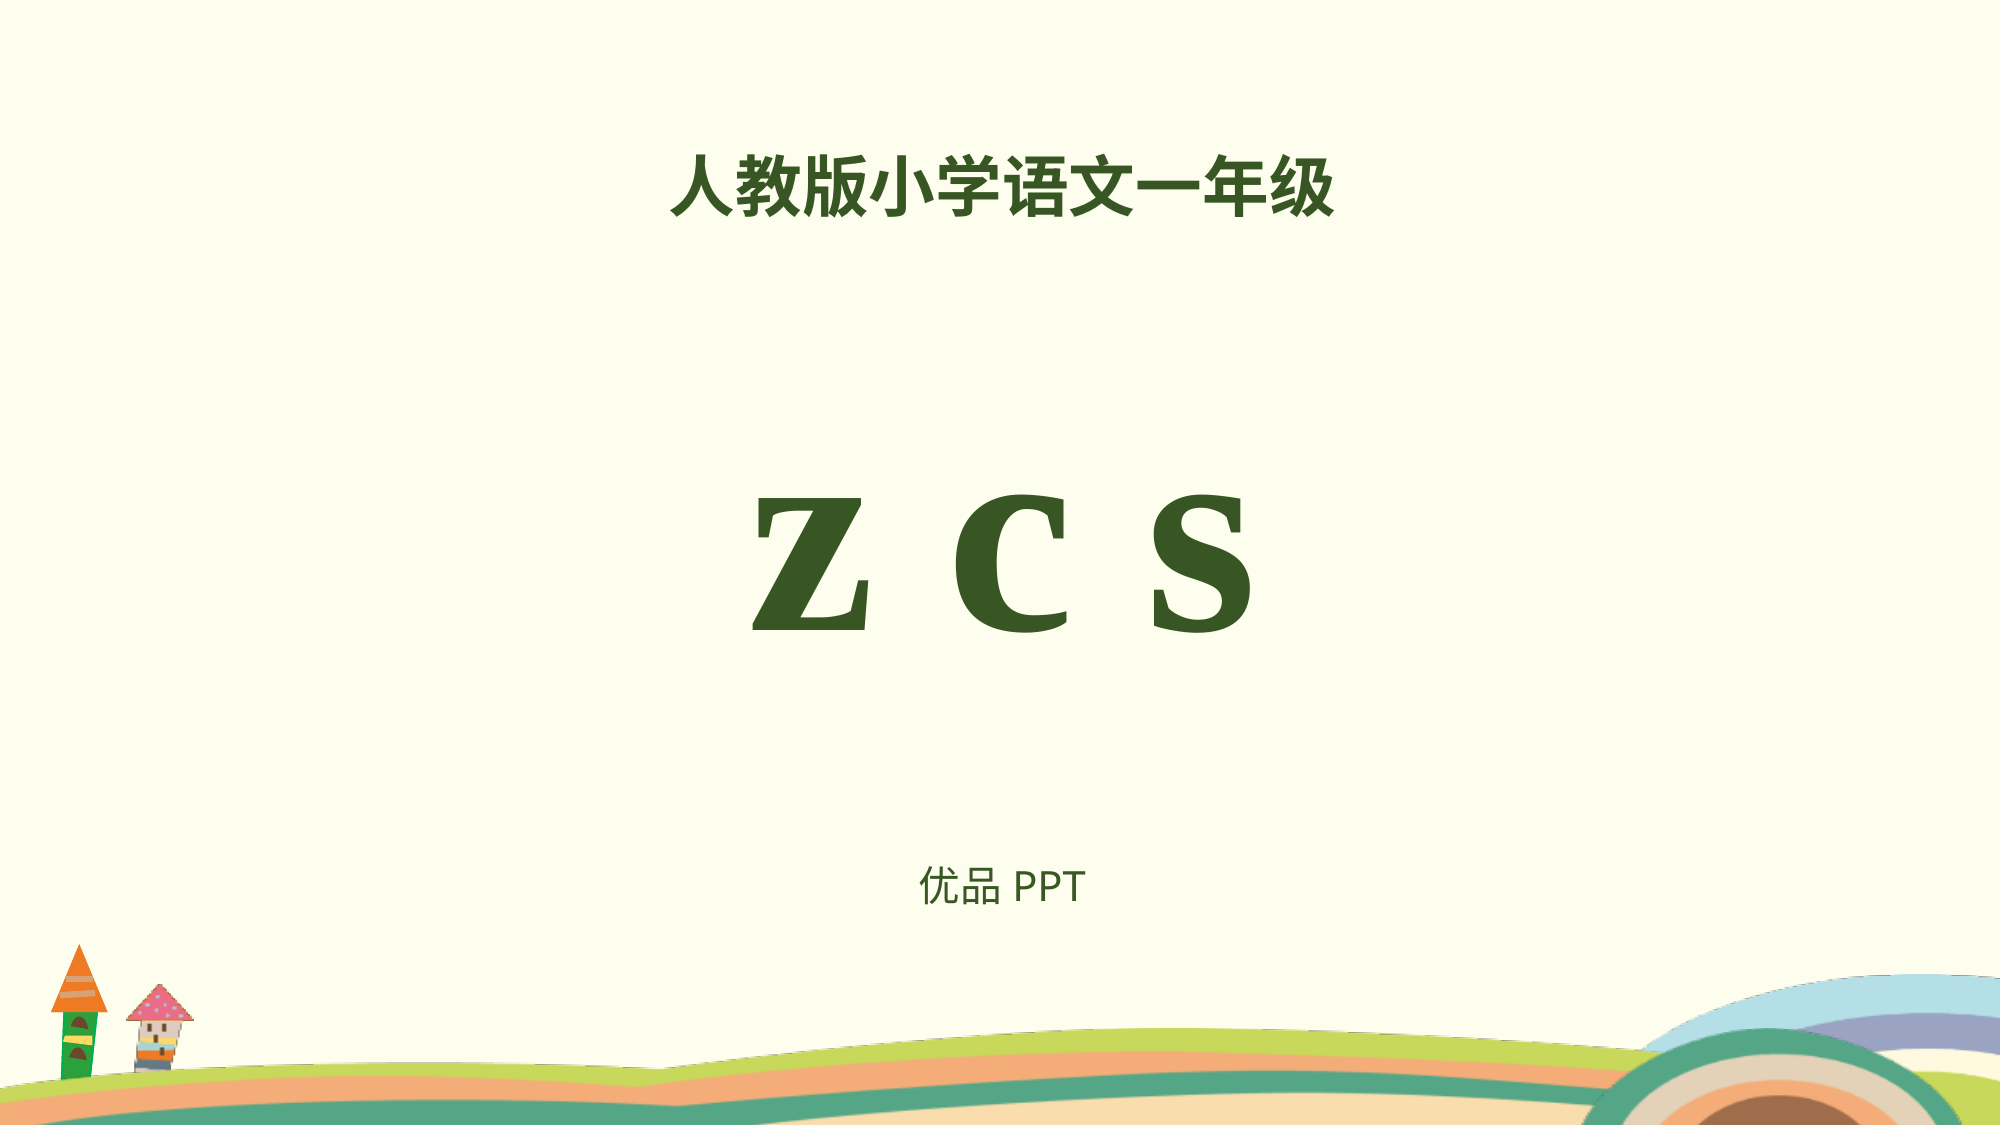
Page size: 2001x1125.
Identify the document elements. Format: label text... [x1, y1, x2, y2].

picture [0, 0, 2001, 1125]
text_box z c s [723, 335, 1282, 696]
text_box 优品PPT [847, 847, 1158, 918]
text_box 人教版小学语文一年级 [653, 137, 1352, 233]
